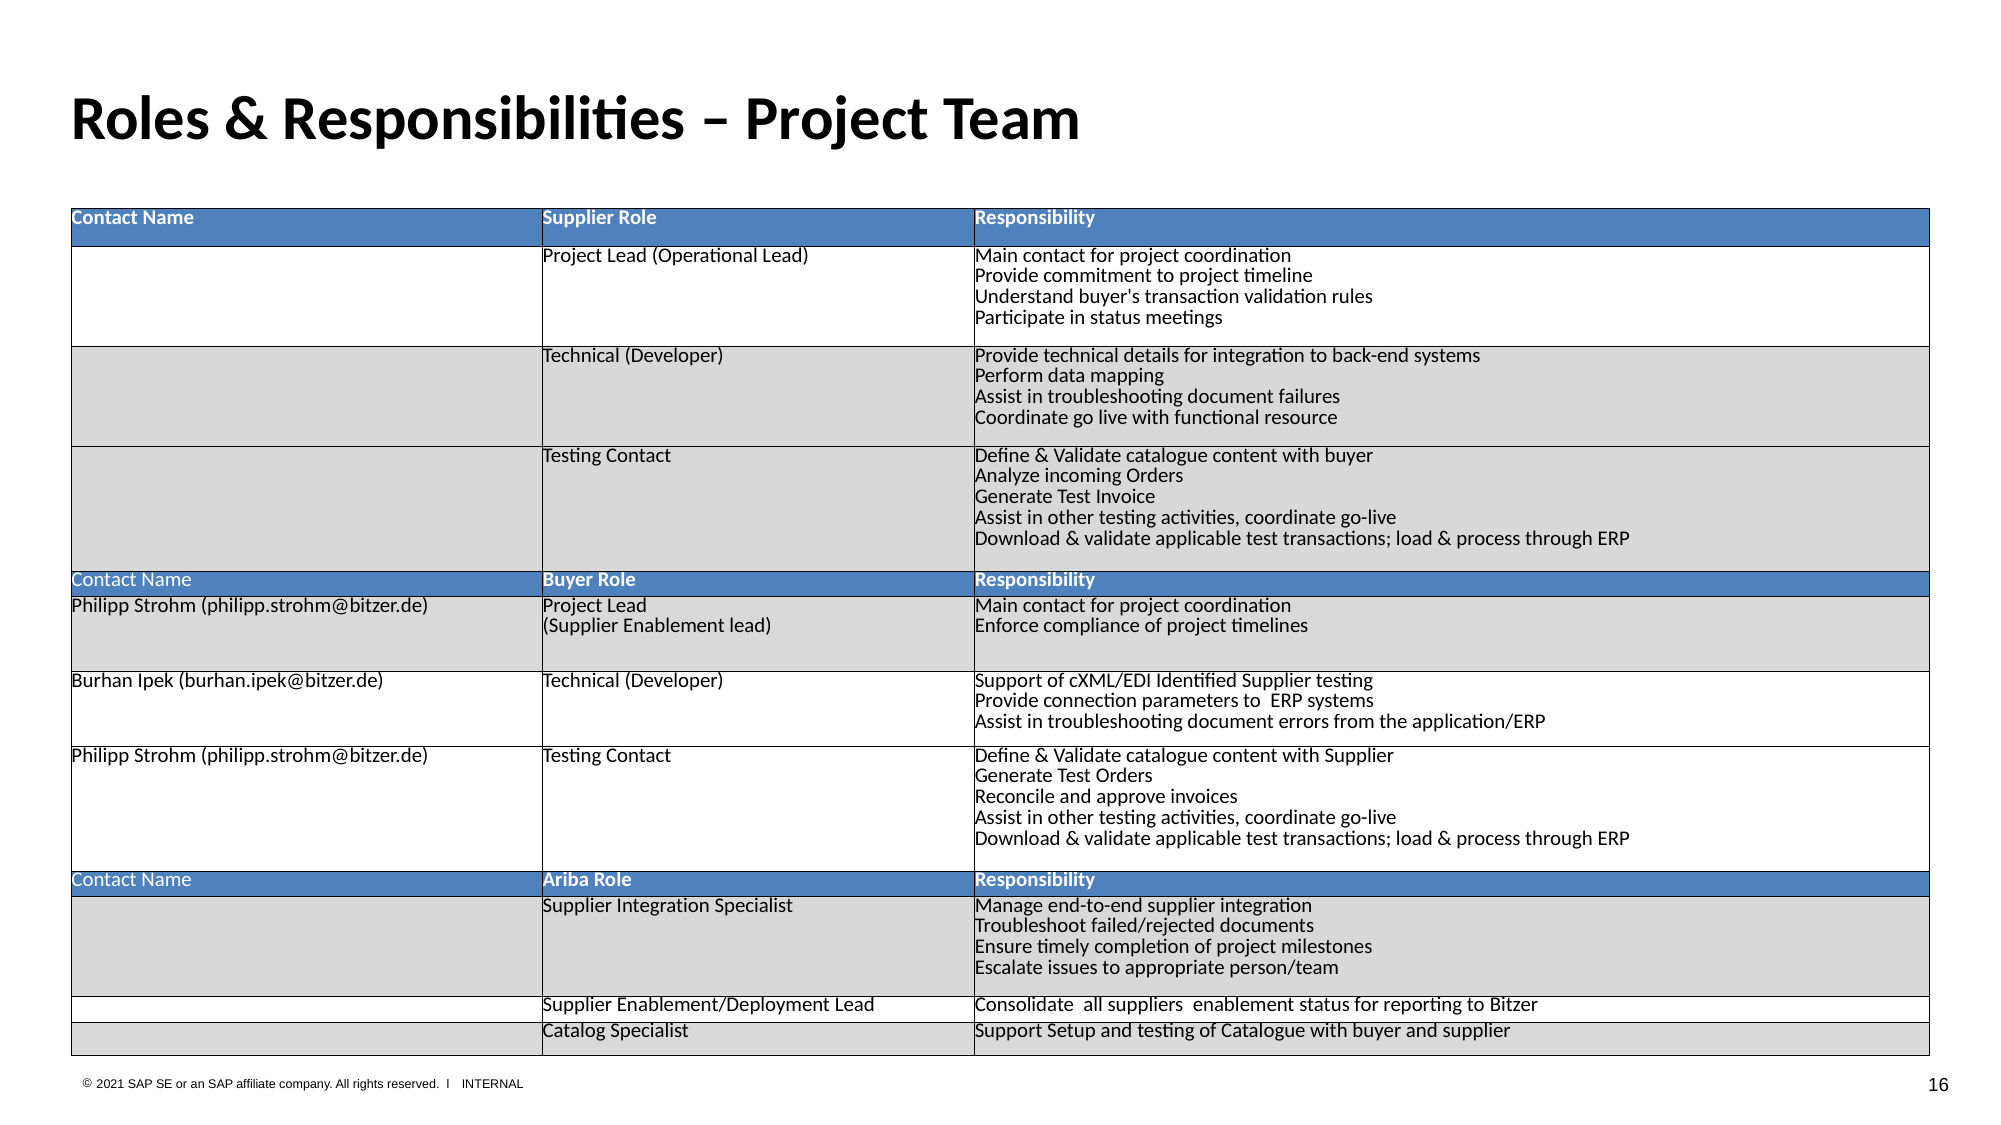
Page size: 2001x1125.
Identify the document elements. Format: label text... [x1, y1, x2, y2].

text_box Roles & Responsibilities – Project Team [71, 76, 1907, 152]
table_cell [72, 1023, 542, 1055]
table_cell Consolidate all suppliers enablement status for reporting to Bitzer [975, 997, 1929, 1022]
table_header Supplier Role [543, 209, 974, 246]
table_cell Technical (Developer) [543, 347, 974, 446]
table_cell Contact Name [72, 572, 542, 596]
table_cell Philipp Strohm (philipp.strohm@bitzer.de) [72, 597, 542, 671]
table_cell [72, 247, 542, 346]
table_cell Main contact for project coordination Enforce compliance of project timelines [975, 597, 1929, 671]
table_cell Burhan Ipek (burhan.ipek@bitzer.de) [72, 672, 542, 746]
table_cell Technical (Developer) [543, 672, 974, 746]
table_cell Support Setup and testing of Catalogue with buyer and supplier [975, 1023, 1929, 1055]
table_header Contact Name [72, 209, 542, 246]
table_cell Philipp Strohm (philipp.strohm@bitzer.de) [72, 747, 542, 871]
table_cell [72, 447, 542, 571]
table_header Responsibility [975, 209, 1929, 246]
table_cell Supplier Integration Specialist [543, 897, 974, 996]
table_cell Testing Contact [543, 447, 974, 571]
table_cell [72, 997, 542, 1022]
table_cell Provide technical details for integration to back-end systems Perform data mapping Assist in troubleshooting document failures Coordinate go live with functional resource [975, 347, 1929, 446]
table_cell Main contact for project coordination Provide commitment to project timeline Understand buyer's transaction validation rules Participate in status meetings [975, 247, 1929, 346]
table_cell Responsibility [975, 572, 1929, 596]
table_cell Manage end-to-end supplier integration Troubleshoot failed/rejected documents Ensure timely completion of project milestones Escalate issues to appropriate person/team [975, 897, 1929, 996]
table_cell Define & Validate catalogue content with Supplier Generate Test Orders Reconcile and approve invoices Assist in other testing activities, coordinate go-live Download & validate applicable test transactions; load & process through ERP [975, 747, 1929, 871]
table_cell Supplier Enablement/Deployment Lead [543, 997, 974, 1022]
table_cell [72, 897, 542, 996]
table_cell Contact Name [72, 872, 542, 896]
table_cell Project Lead (Operational Lead) [543, 247, 974, 346]
table_cell Catalog Specialist [543, 1023, 974, 1055]
table_cell Define & Validate catalogue content with buyer Analyze incoming Orders Generate Test Invoice Assist in other testing activities, coordinate go-live Download & validate applicable test transactions; load & process through ERP [975, 447, 1929, 571]
table_cell [72, 347, 542, 446]
table_cell Buyer Role [543, 572, 974, 596]
table_cell Responsibility [975, 872, 1929, 896]
table_cell Project Lead (Supplier Enablement lead) [543, 597, 974, 671]
table_cell Testing Contact [543, 747, 974, 871]
table_cell Support of cXML/EDI Identified Supplier testing Provide connection parameters to ERP systems Assist in troubleshooting document errors from the application/ERP [975, 672, 1929, 746]
table_cell Ariba Role [543, 872, 974, 896]
